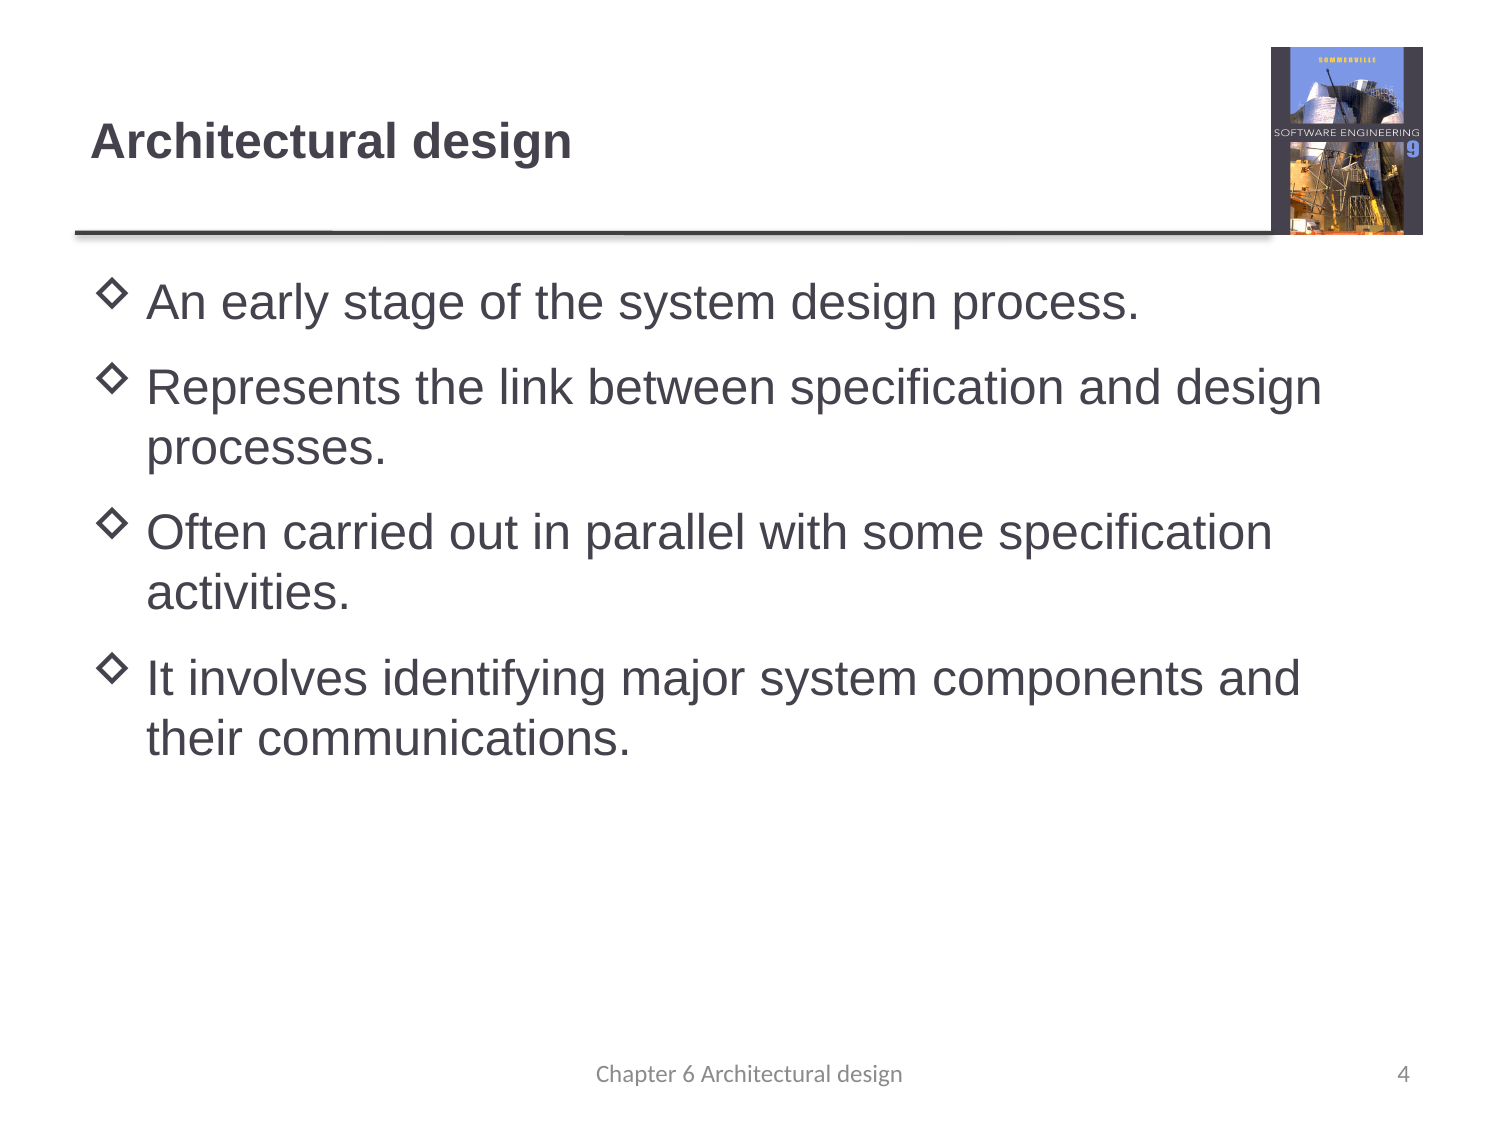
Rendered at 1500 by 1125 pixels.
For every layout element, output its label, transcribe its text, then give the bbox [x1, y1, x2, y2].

picture [1272, 47, 1423, 235]
list An early stage of the system design process. Represents the link between specification and design processes. Often carried out in parallel with some specification activities. It involves identifying major system components and their communications. [75, 262, 1425, 1005]
slide_number 4 [1074, 1042, 1425, 1103]
title Architectural design [74, 44, 1272, 233]
footer Chapter 6 Architectural design [512, 1042, 988, 1103]
